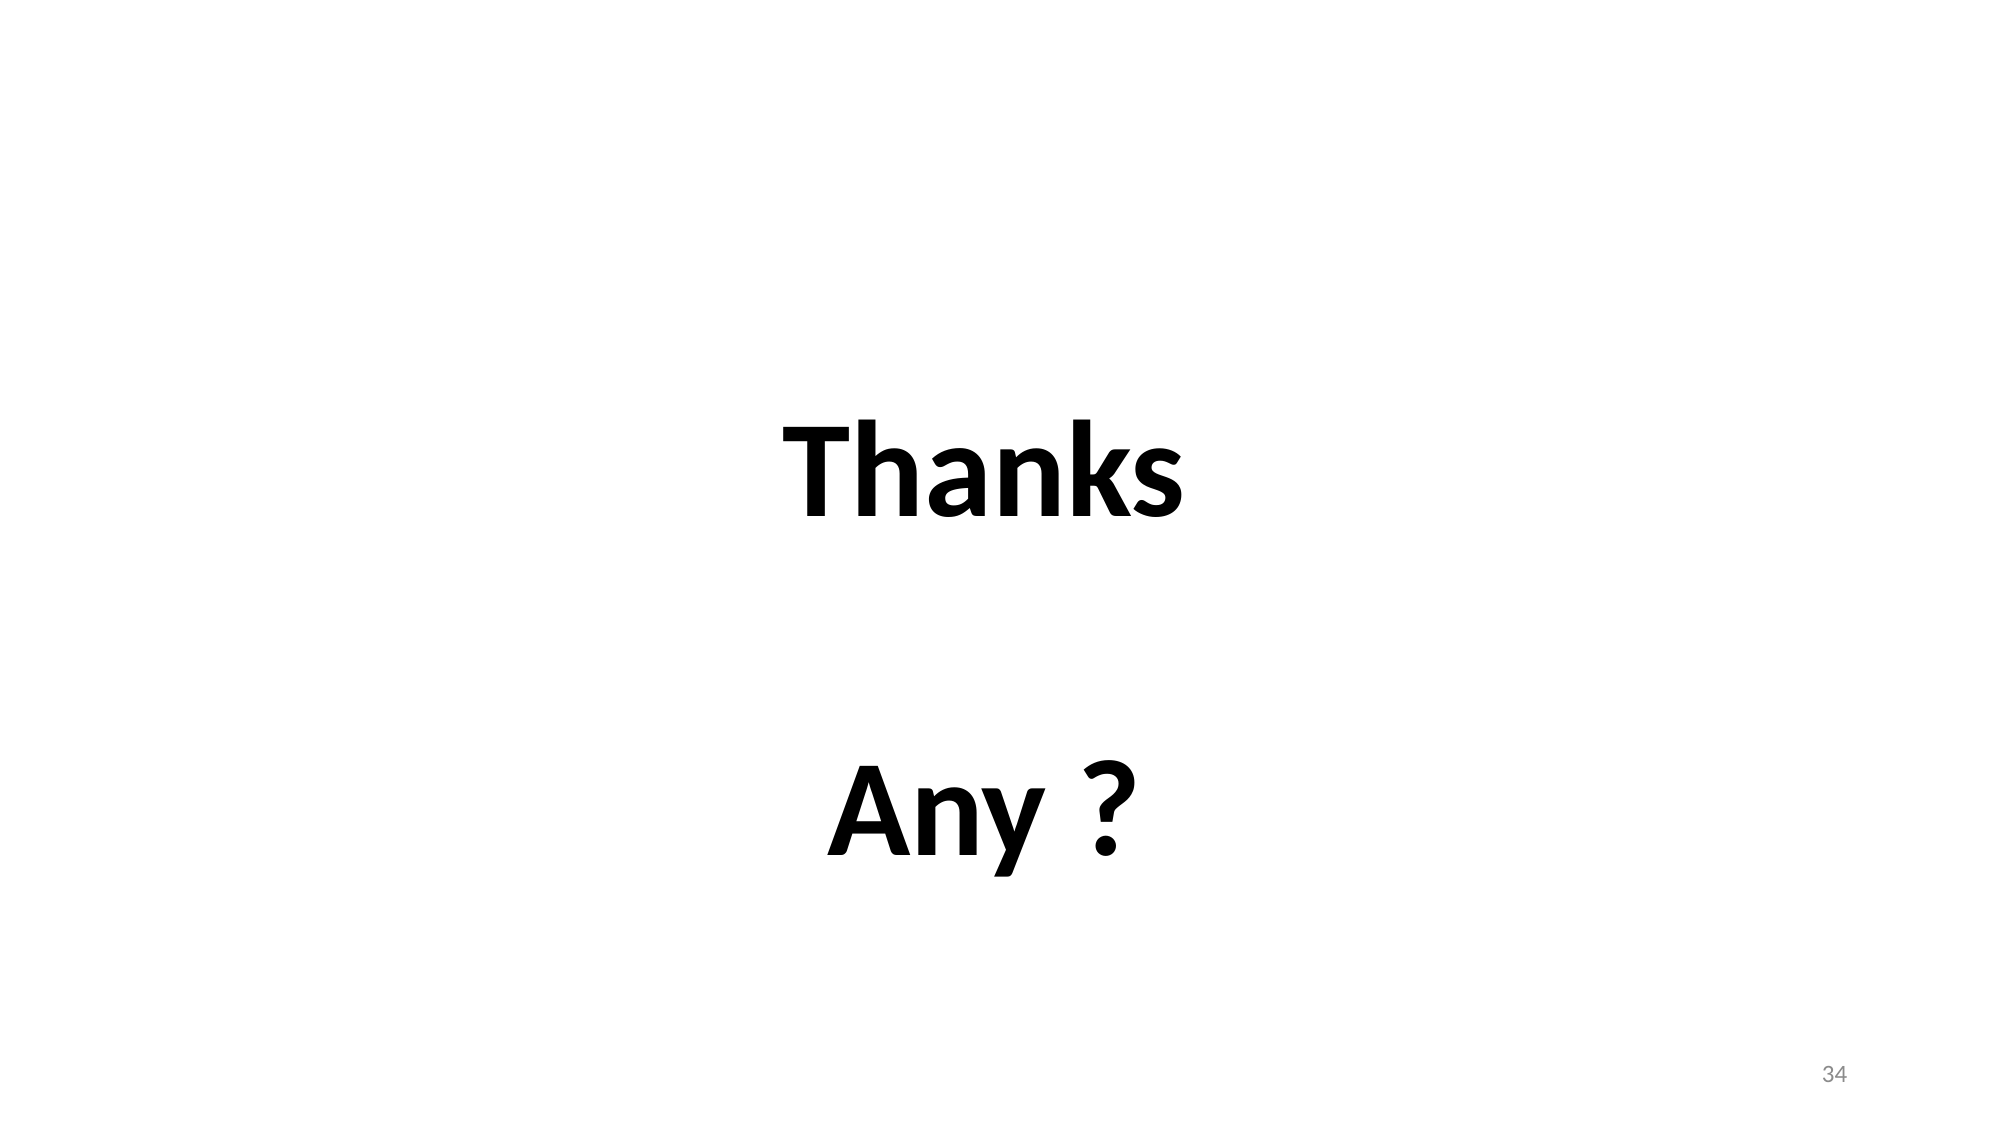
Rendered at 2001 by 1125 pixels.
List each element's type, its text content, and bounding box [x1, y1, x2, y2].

slide_number 34 [1412, 1042, 1863, 1103]
list Thanks Any ? [137, 299, 1863, 1014]
